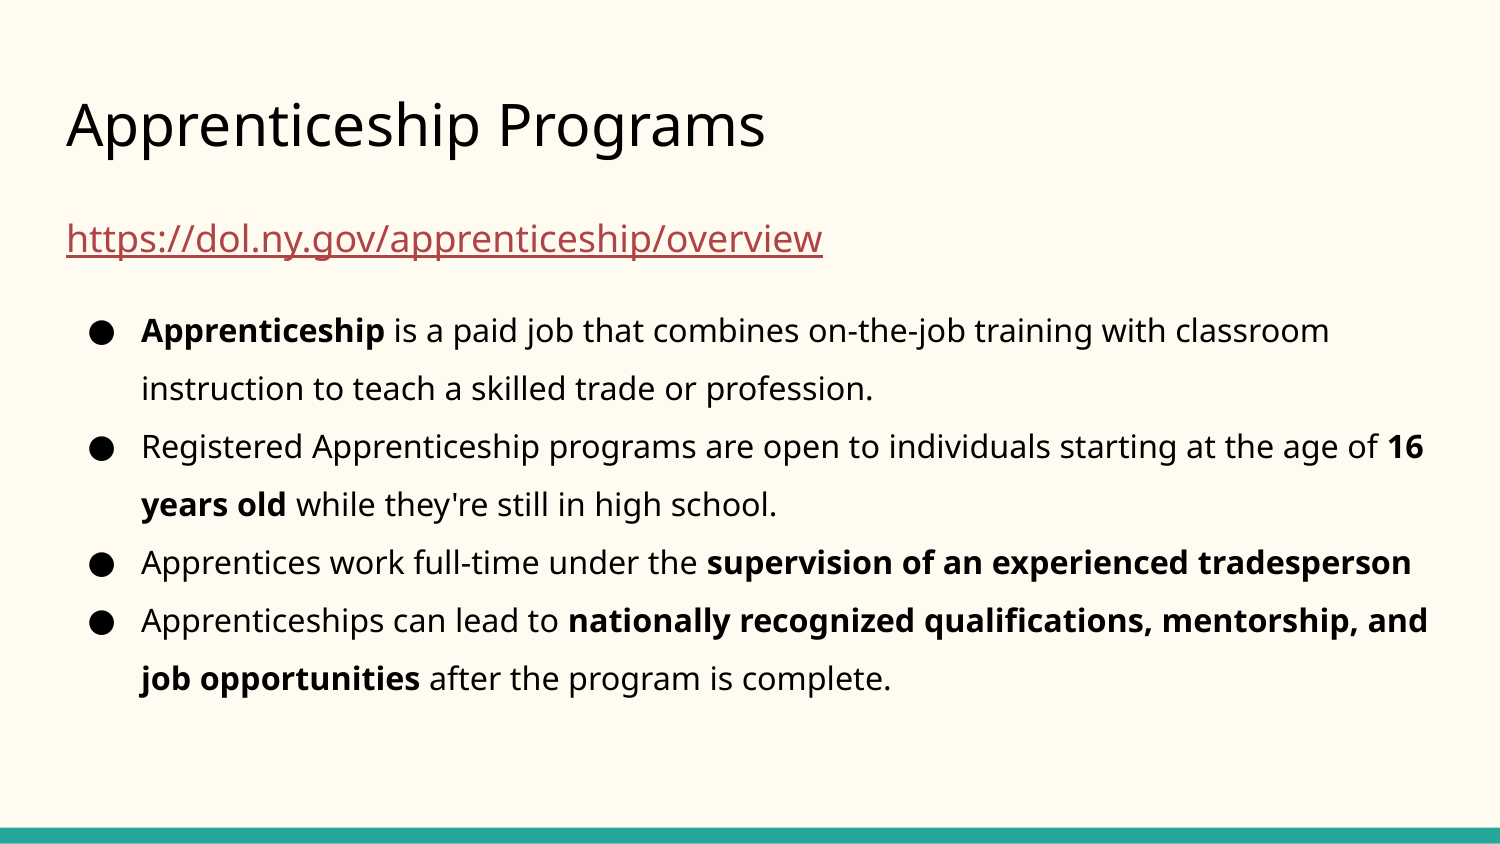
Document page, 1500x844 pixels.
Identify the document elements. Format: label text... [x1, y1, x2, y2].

list https://dol.ny.gov/apprenticeship/overview Apprenticeship is a paid job that combines on-the-job training with classroom instruction to teach a skilled trade or profession. Registered Apprenticeship programs are open to individuals starting at the age of 16 years old while they're still in high school. Apprentices work full-time under the supervision of an experienced tradesperson Apprenticeships can lead to nationally recognized qualifications, mentorship, and job opportunities after the program is complete. [51, 192, 1449, 750]
title Apprenticeship Programs [51, 72, 1449, 174]
